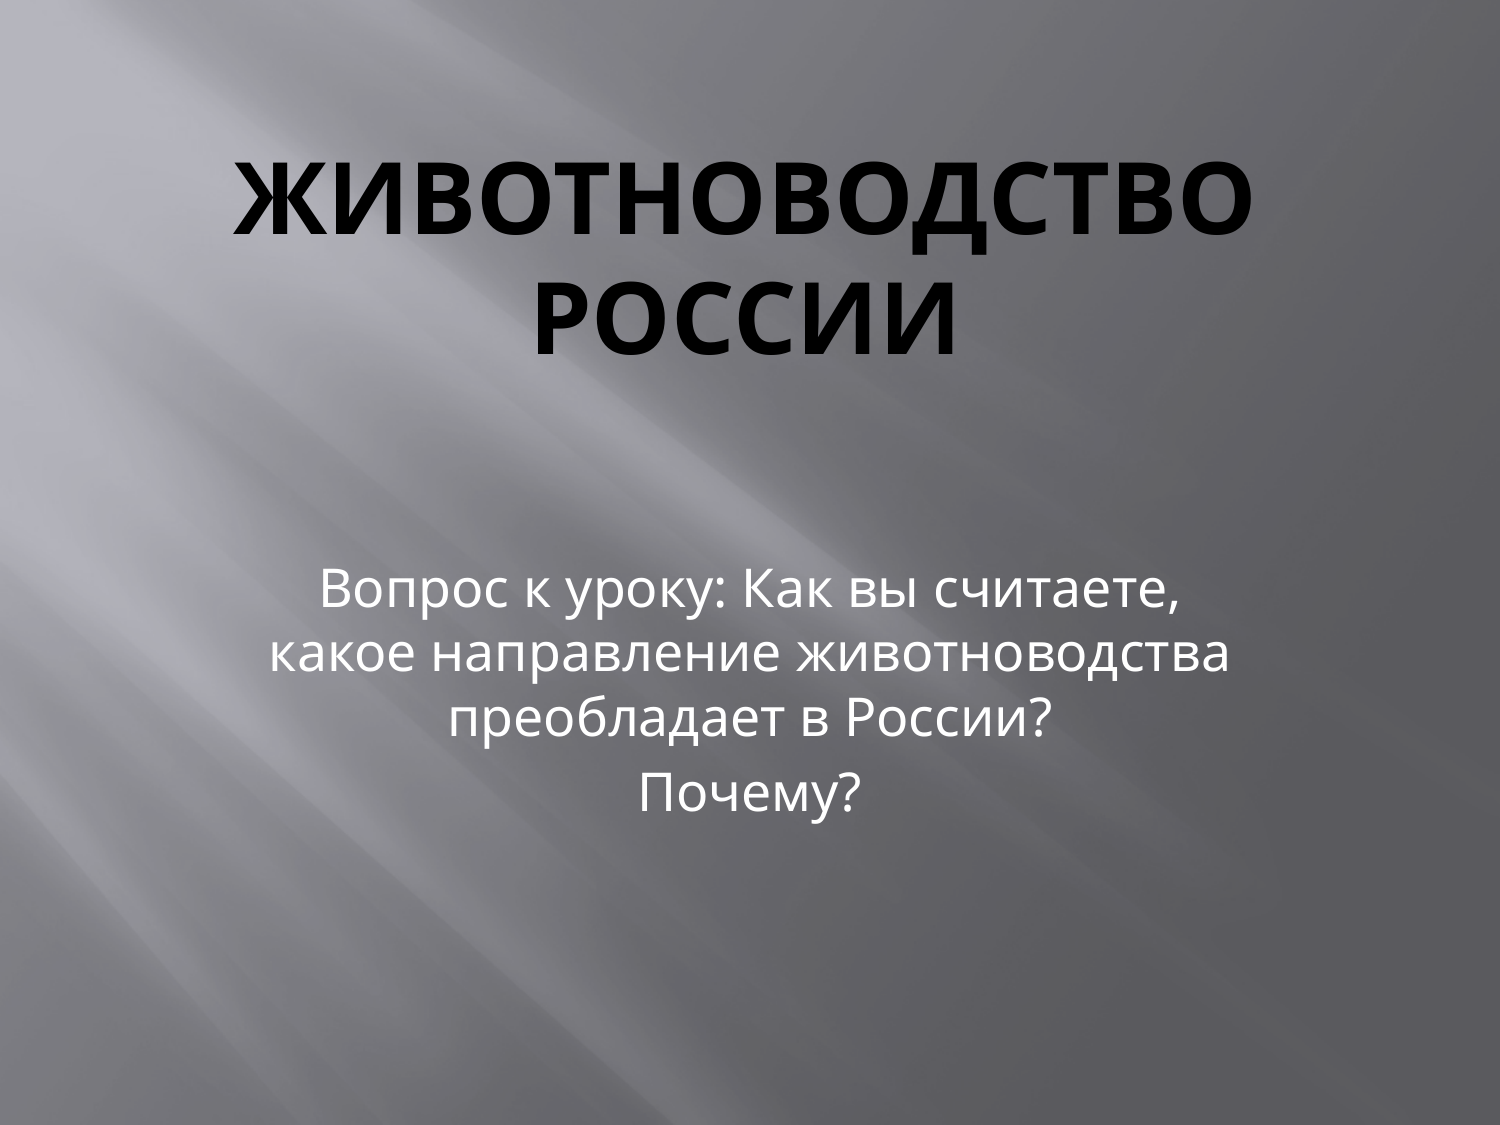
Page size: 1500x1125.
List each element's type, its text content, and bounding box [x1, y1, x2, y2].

subtitle Вопрос к уроку: Как вы считаете, какое направление животноводства преобладает в России? Почему? [225, 546, 1275, 834]
title Животноводство России [70, 0, 1421, 375]
